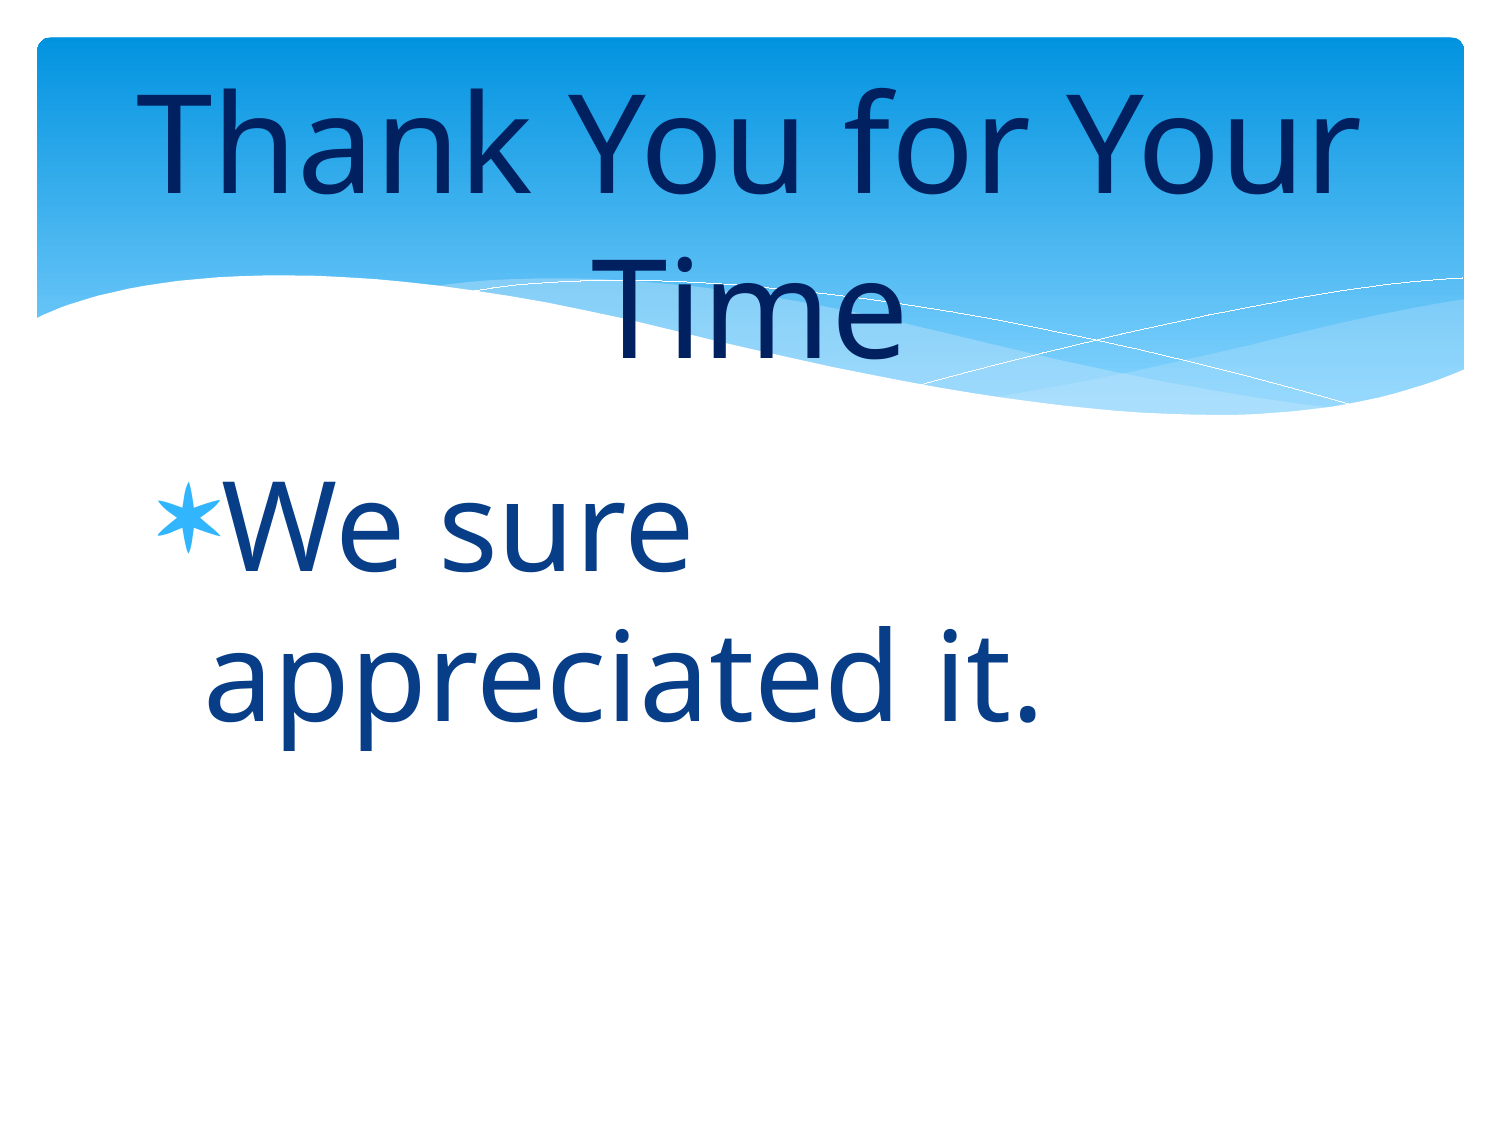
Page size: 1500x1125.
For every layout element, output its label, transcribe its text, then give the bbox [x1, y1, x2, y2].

list We sure appreciated it. [143, 438, 1359, 1005]
title Thank You for Your Time [75, 55, 1425, 388]
